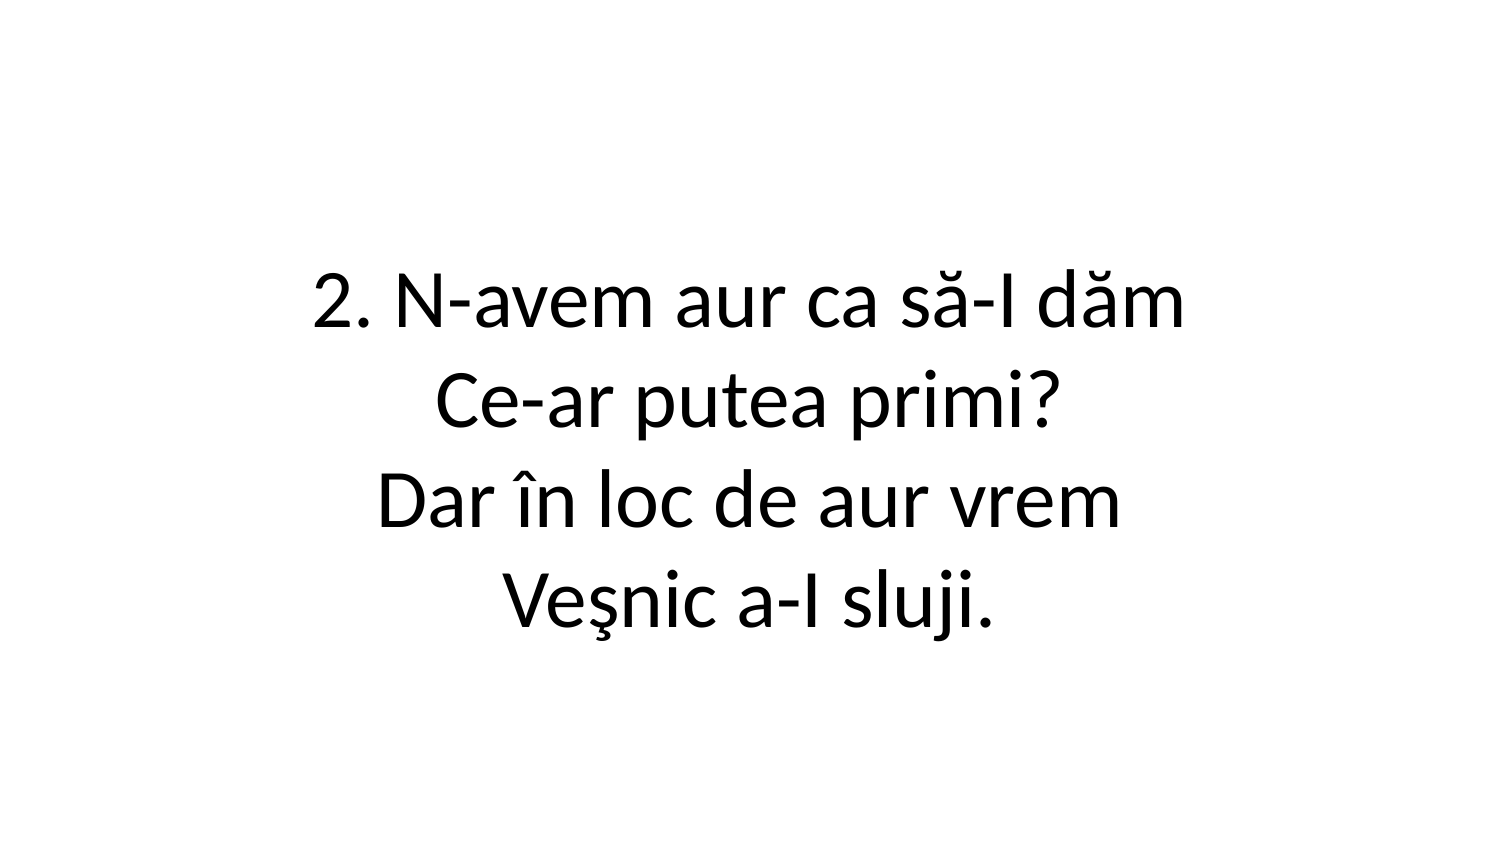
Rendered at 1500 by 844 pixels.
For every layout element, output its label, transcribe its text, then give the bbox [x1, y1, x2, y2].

text_box 2. N-avem aur ca să-I dăm Ce-ar putea primi? Dar în loc de aur vrem Veşnic a-I sluji. [297, 192, 1203, 652]
